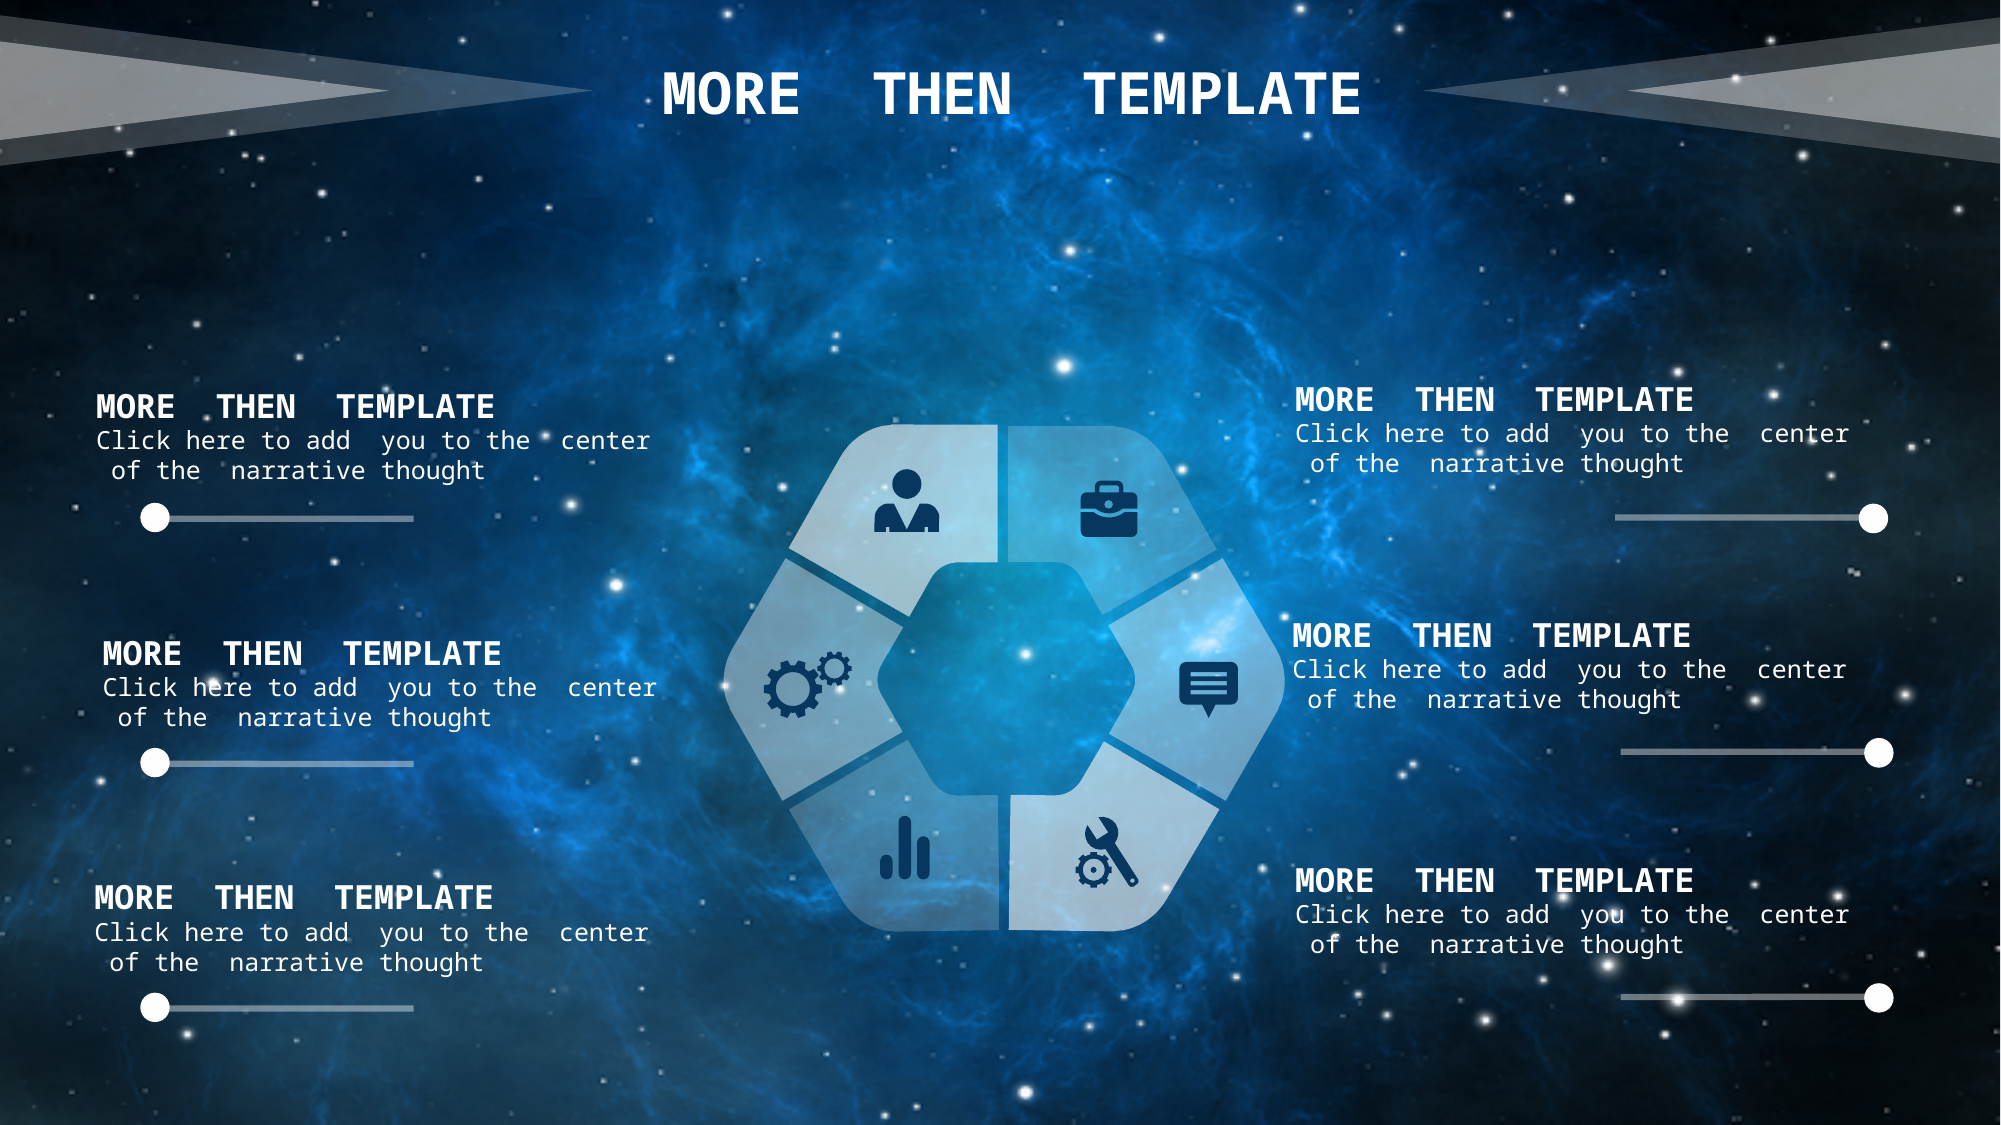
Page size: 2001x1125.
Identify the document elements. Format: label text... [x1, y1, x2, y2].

picture [0, 0, 2001, 1125]
text_box MORE THEN TEMPLATE Click here to add you to the center of the narrative thought [1280, 370, 1865, 486]
text_box [1864, 983, 1894, 1013]
text_box [1864, 737, 1894, 768]
text_box [723, 558, 904, 801]
text_box [788, 424, 998, 617]
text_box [879, 815, 930, 880]
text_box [763, 651, 852, 719]
text_box [1858, 503, 1889, 534]
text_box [1075, 815, 1140, 888]
text_box MORE THEN TEMPLATE [618, 40, 1378, 136]
text_box [1008, 741, 1220, 932]
text_box MORE THEN TEMPLATE Click here to add you to the center of the narrative thought [87, 624, 673, 740]
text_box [1179, 661, 1239, 719]
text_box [1080, 480, 1138, 538]
text_box [1108, 558, 1277, 801]
text_box [788, 739, 999, 932]
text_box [0, 14, 594, 167]
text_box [874, 468, 940, 532]
text_box [140, 992, 170, 1023]
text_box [1422, 14, 2000, 167]
text_box [1007, 426, 1217, 615]
text_box [140, 747, 170, 778]
text_box MORE THEN TEMPLATE Click here to add you to the center of the narrative thought [1277, 606, 1863, 722]
text_box MORE THEN TEMPLATE Click here to add you to the center of the narrative thought [79, 869, 665, 984]
text_box MORE THEN TEMPLATE Click here to add you to the center of the narrative thought [1280, 851, 1865, 967]
text_box [140, 502, 170, 533]
text_box MORE THEN TEMPLATE Click here to add you to the center of the narrative thought [81, 377, 666, 493]
